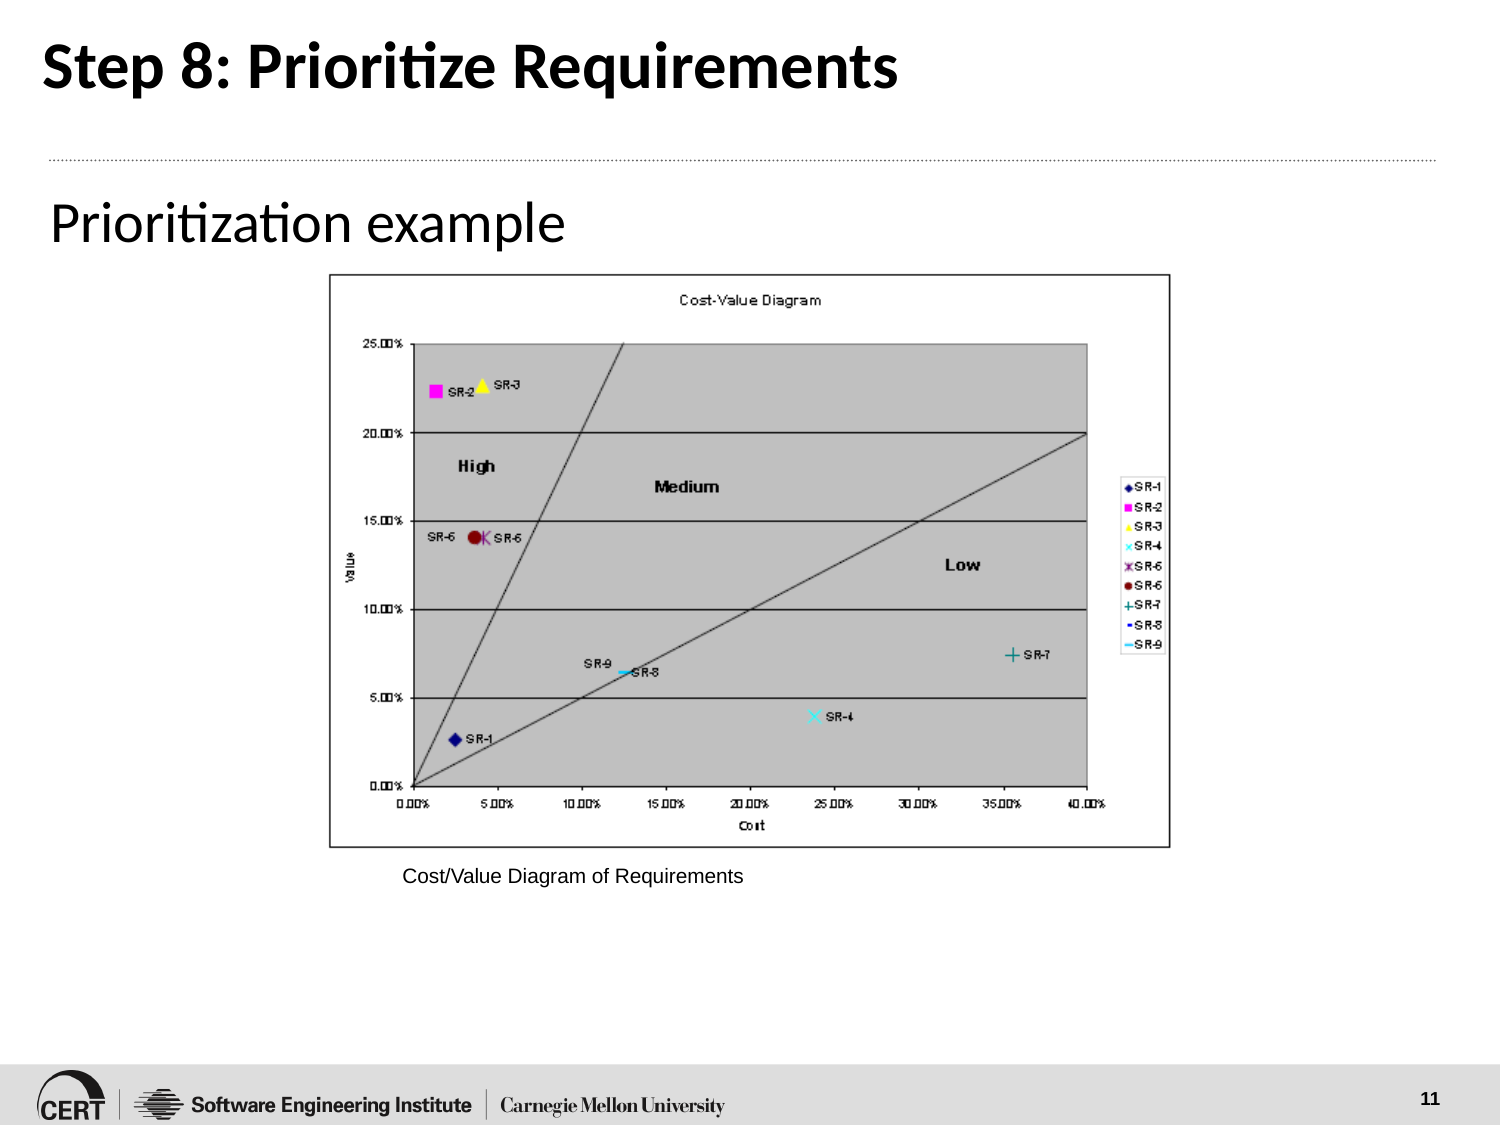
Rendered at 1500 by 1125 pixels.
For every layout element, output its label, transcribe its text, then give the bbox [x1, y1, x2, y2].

list Prioritization example [49, 187, 1438, 1001]
picture [37, 1069, 725, 1122]
picture [322, 267, 1178, 858]
title Step 8: Prioritize Requirements [42, 37, 1434, 155]
text_box Cost/Value Diagram of Requirements [387, 865, 1150, 894]
